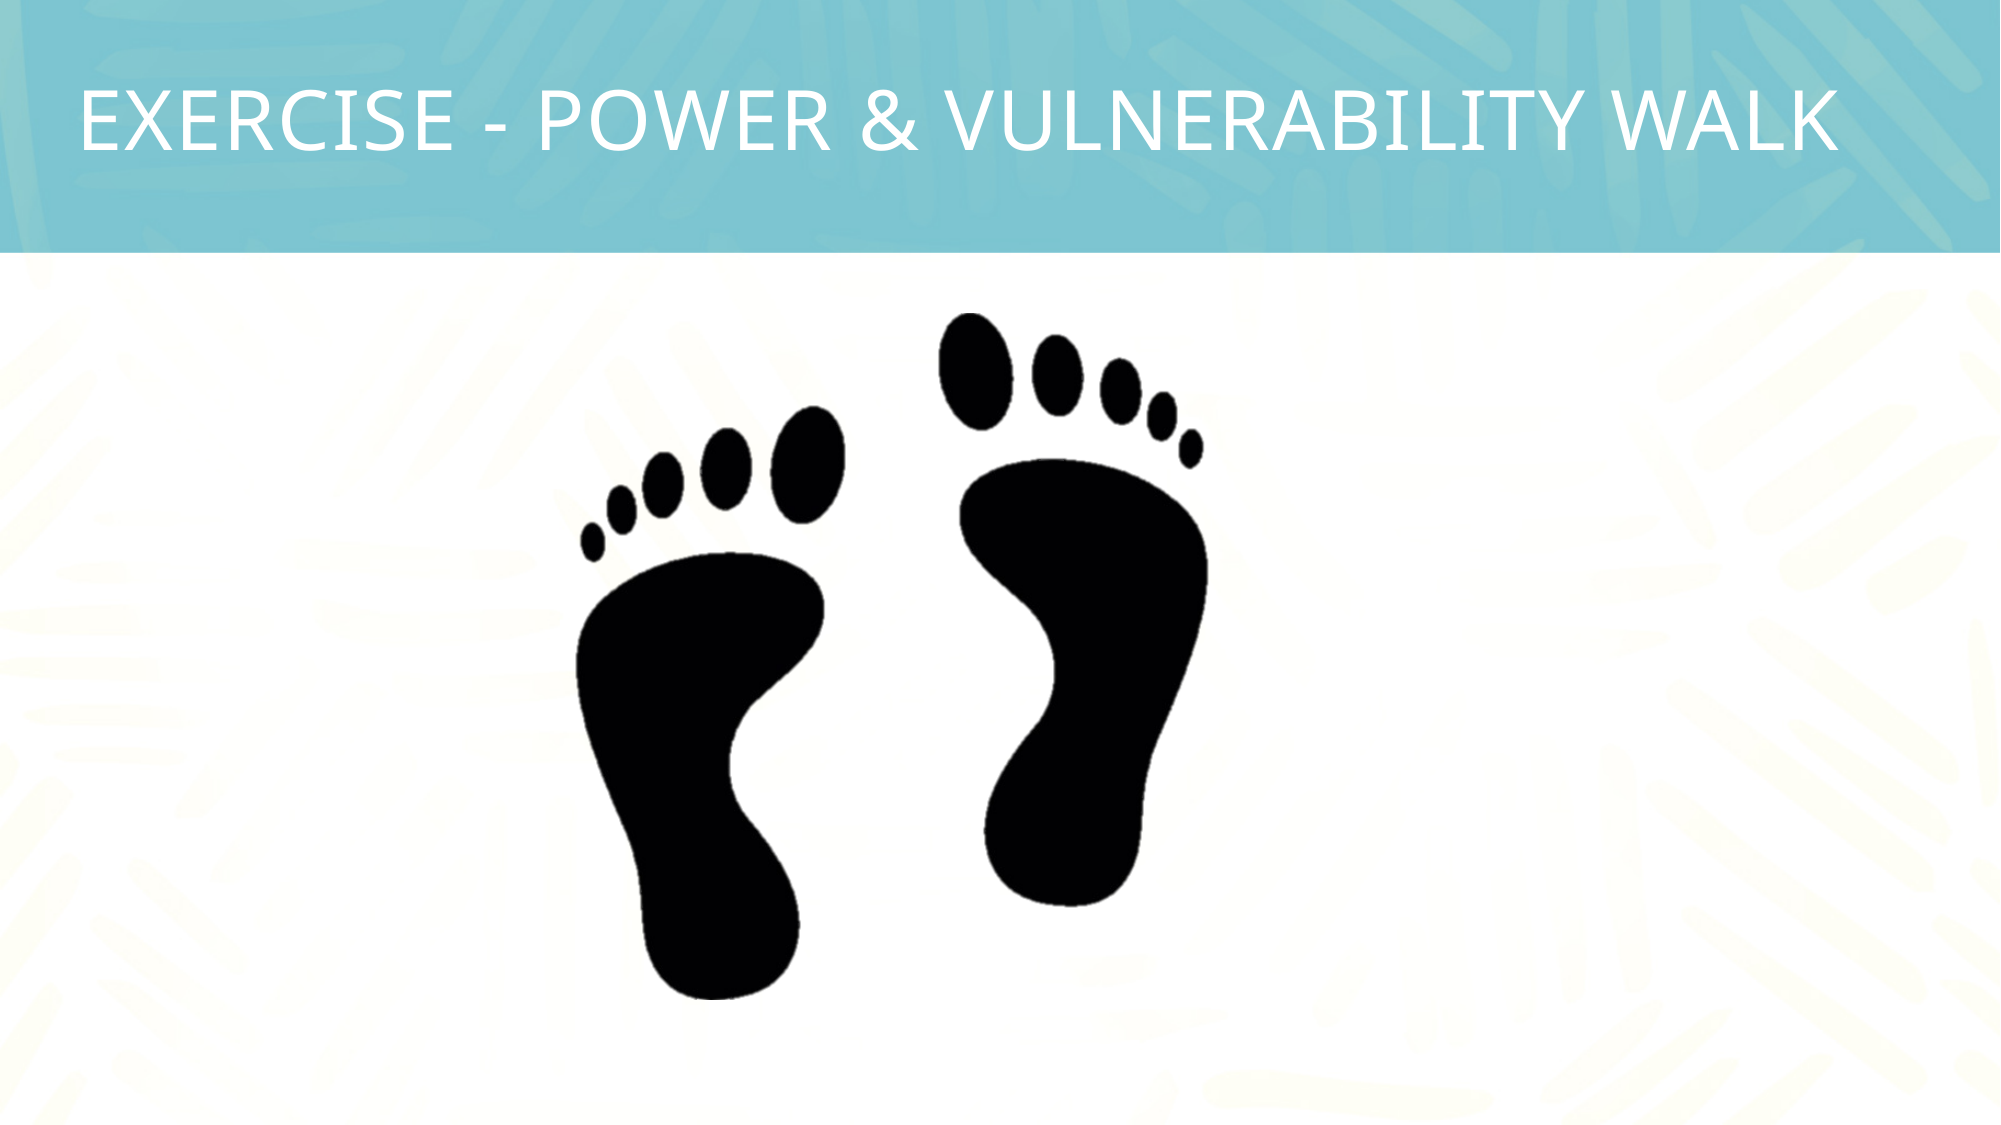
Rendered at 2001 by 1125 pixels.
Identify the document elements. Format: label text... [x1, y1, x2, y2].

picture [0, 0, 2000, 1125]
title Exercise - Power & Vulnerability Walk [61, 33, 1938, 220]
